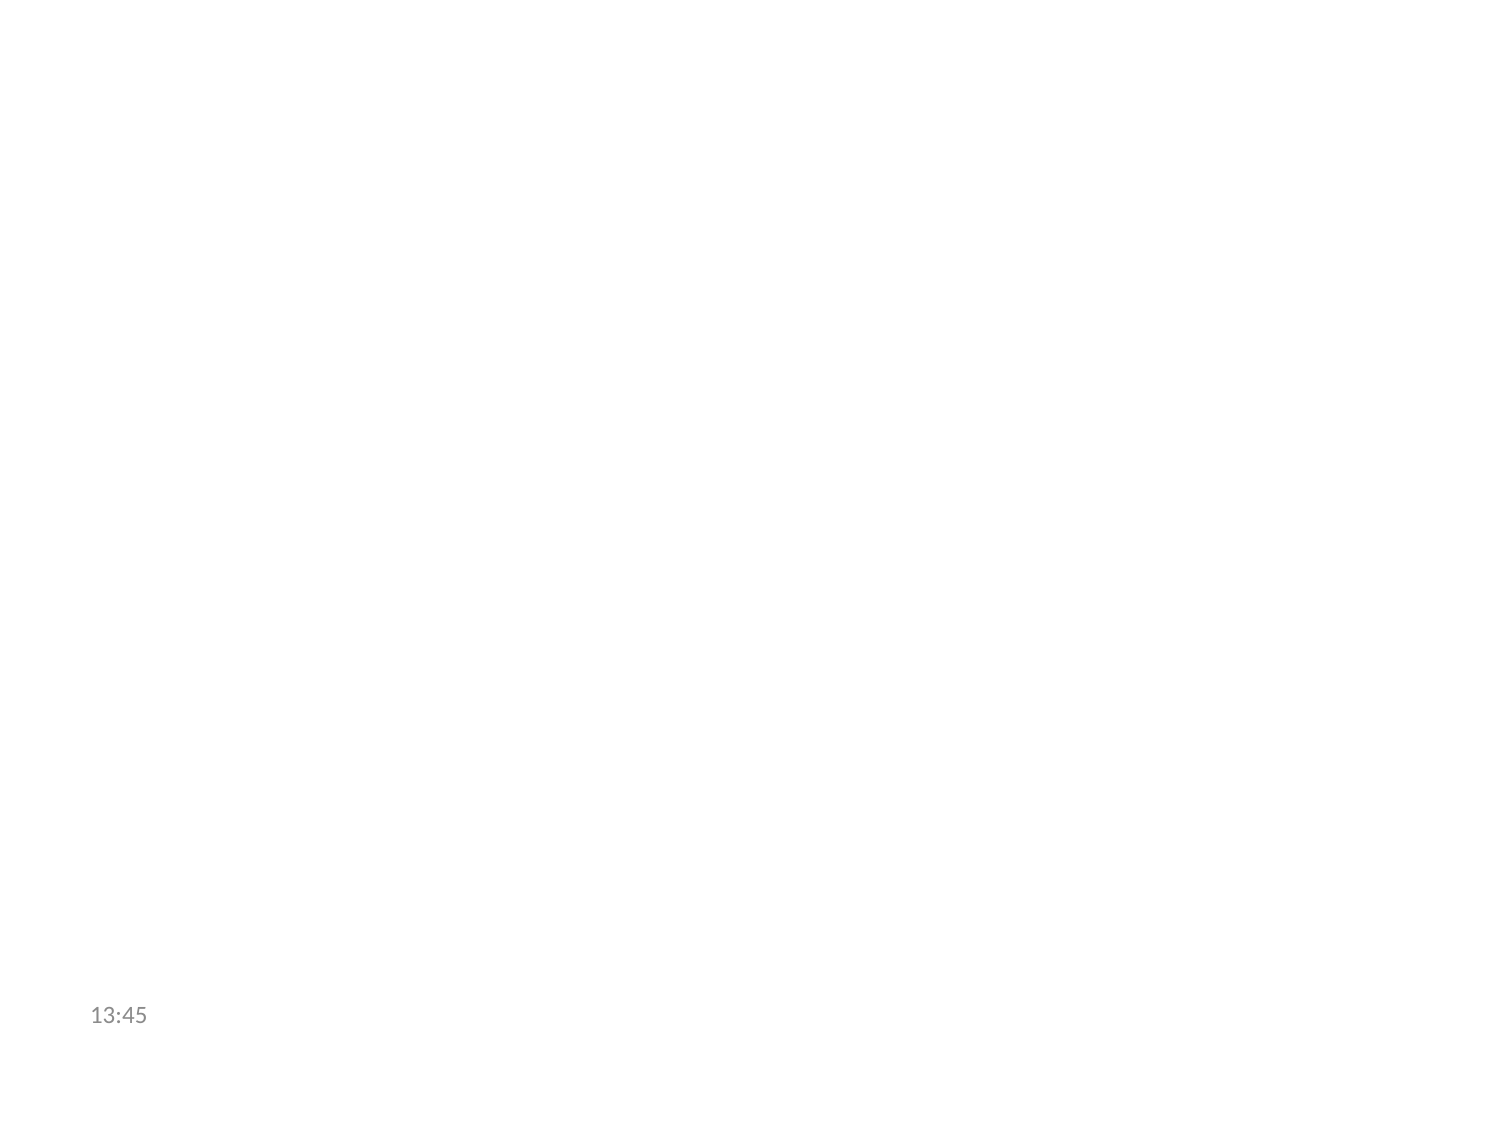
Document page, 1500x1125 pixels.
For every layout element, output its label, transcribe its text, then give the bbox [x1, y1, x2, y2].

text_box 15:35 [75, 983, 425, 1044]
